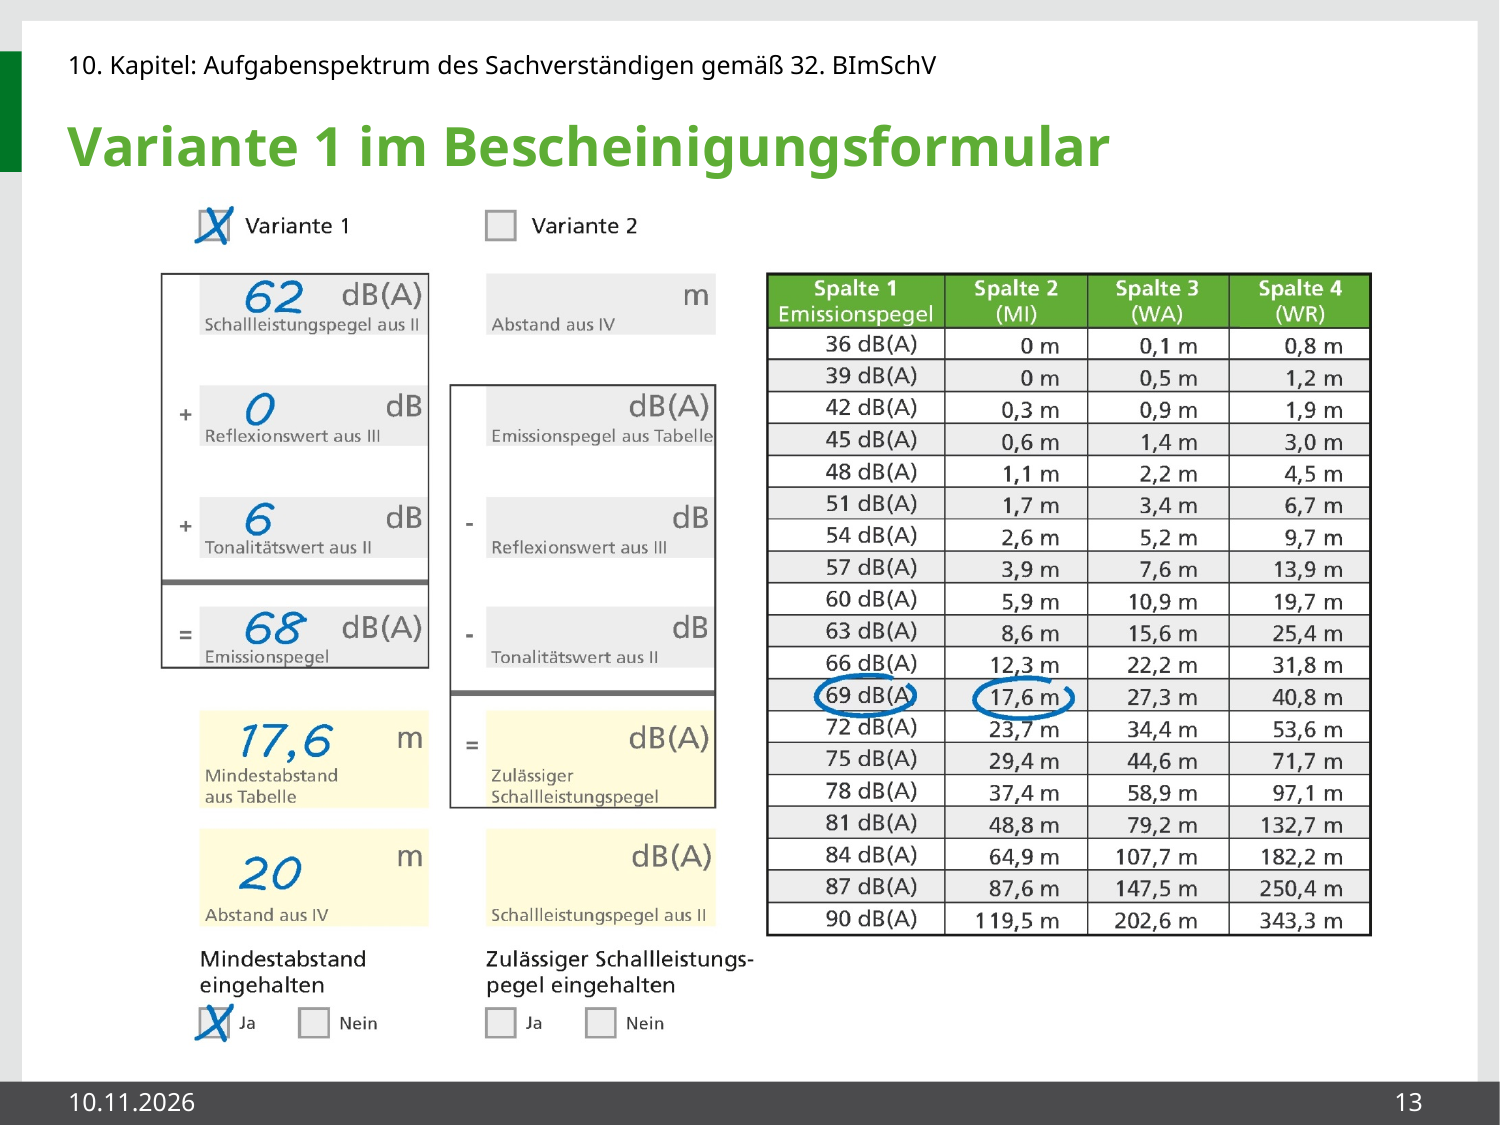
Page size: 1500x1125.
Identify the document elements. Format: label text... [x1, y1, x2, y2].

picture [122, 197, 1395, 1048]
slide_number 13 [1331, 1082, 1423, 1125]
title Variante 1 im Bescheinigungsformular [67, 77, 1427, 178]
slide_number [68, 1082, 231, 1125]
